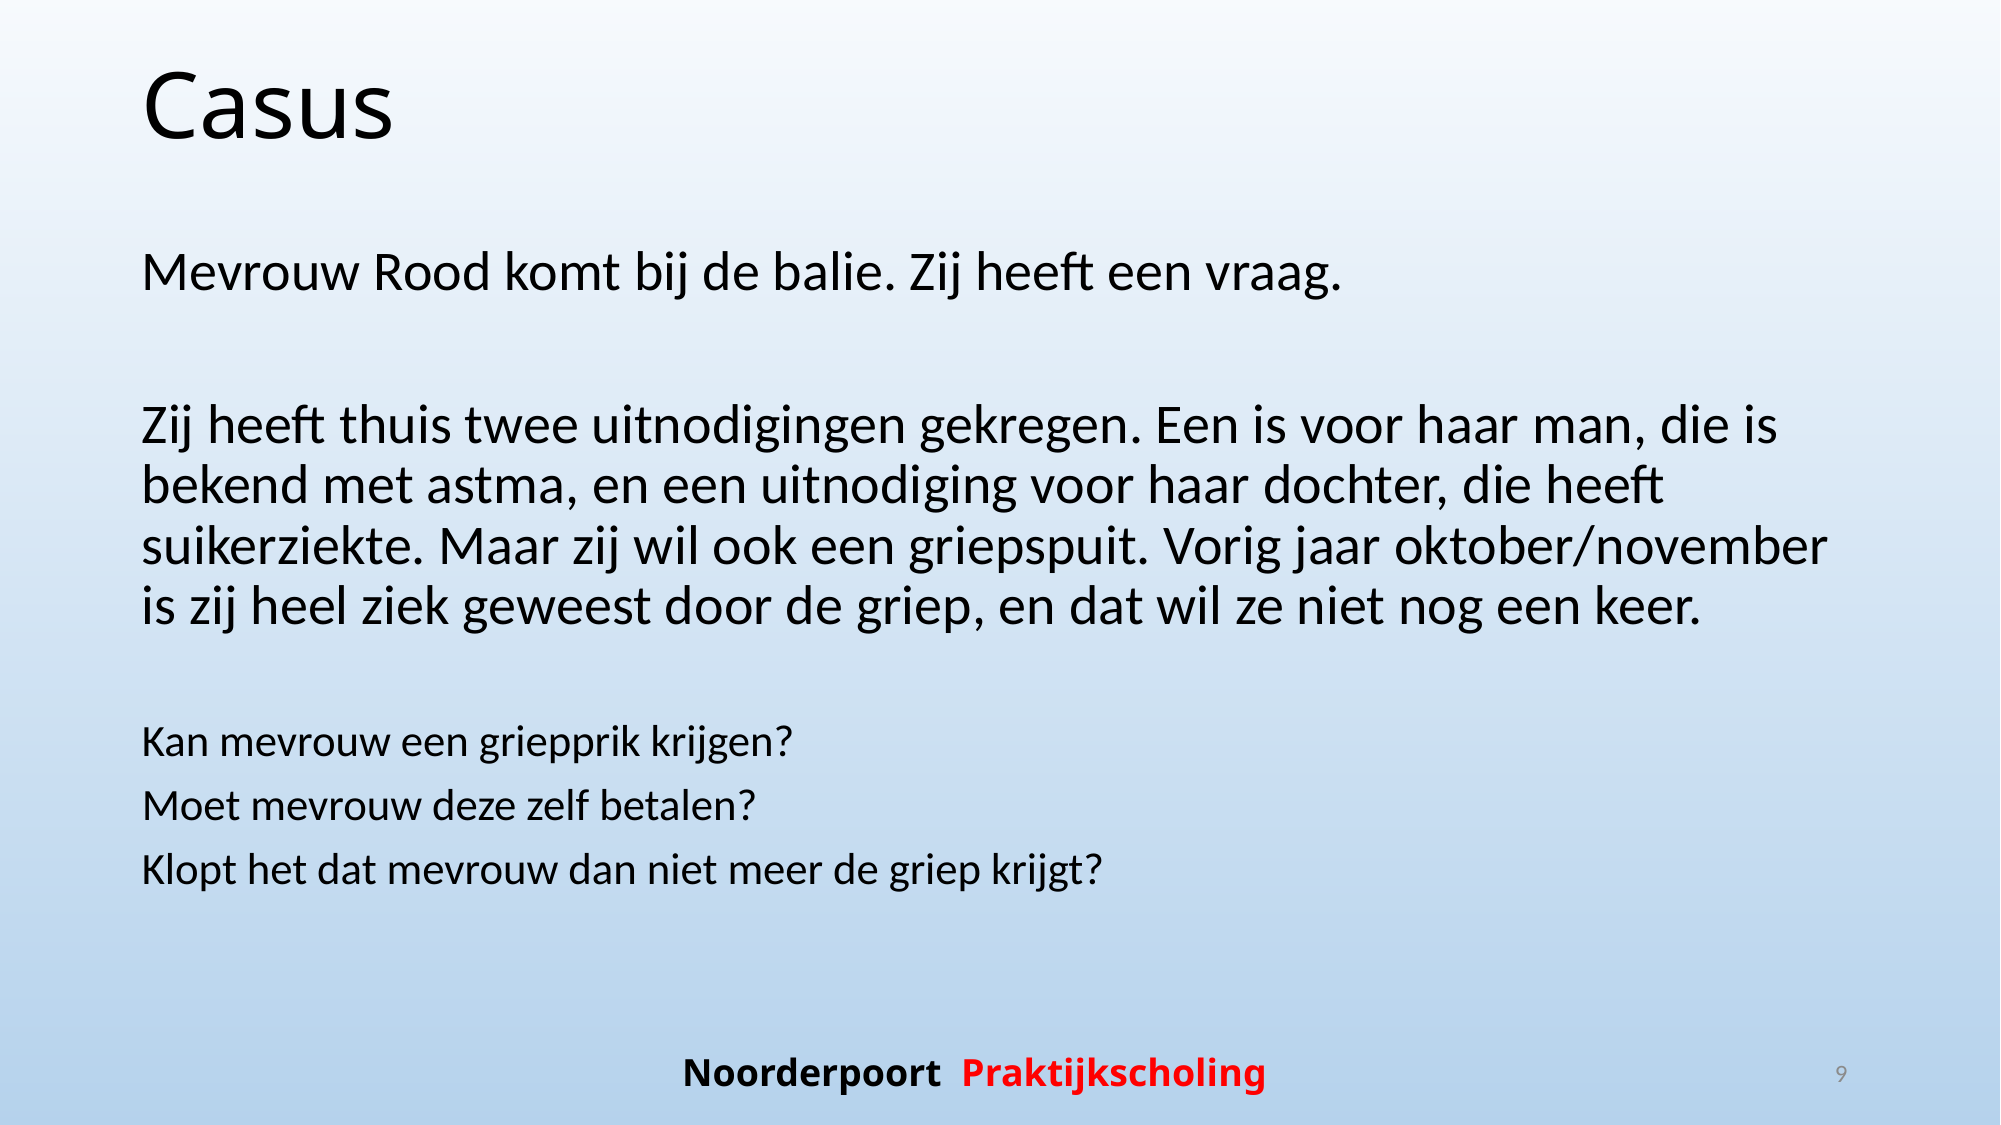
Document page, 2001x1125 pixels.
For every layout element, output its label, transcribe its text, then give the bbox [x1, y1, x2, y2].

slide_number 9 [1412, 1042, 1863, 1103]
text_box Noorderpoort Praktijkscholing [667, 1041, 1312, 1102]
title Casus [126, 0, 1852, 218]
list Mevrouw Rood komt bij de balie. Zij heeft een vraag. Zij heeft thuis twee uitnodigingen gekregen. Een is voor haar man, die is bekend met astma, en een uitnodiging voor haar dochter, die heeft suikerziekte. Maar zij wil ook een griepspuit. Vorig jaar oktober/november is zij heel ziek geweest door de griep, en dat wil ze niet nog een keer. Kan mevrouw een griepprik krijgen? Moet mevrouw deze zelf betalen? Klopt het dat mevrouw dan niet meer de griep krijgt? [126, 233, 1852, 948]
